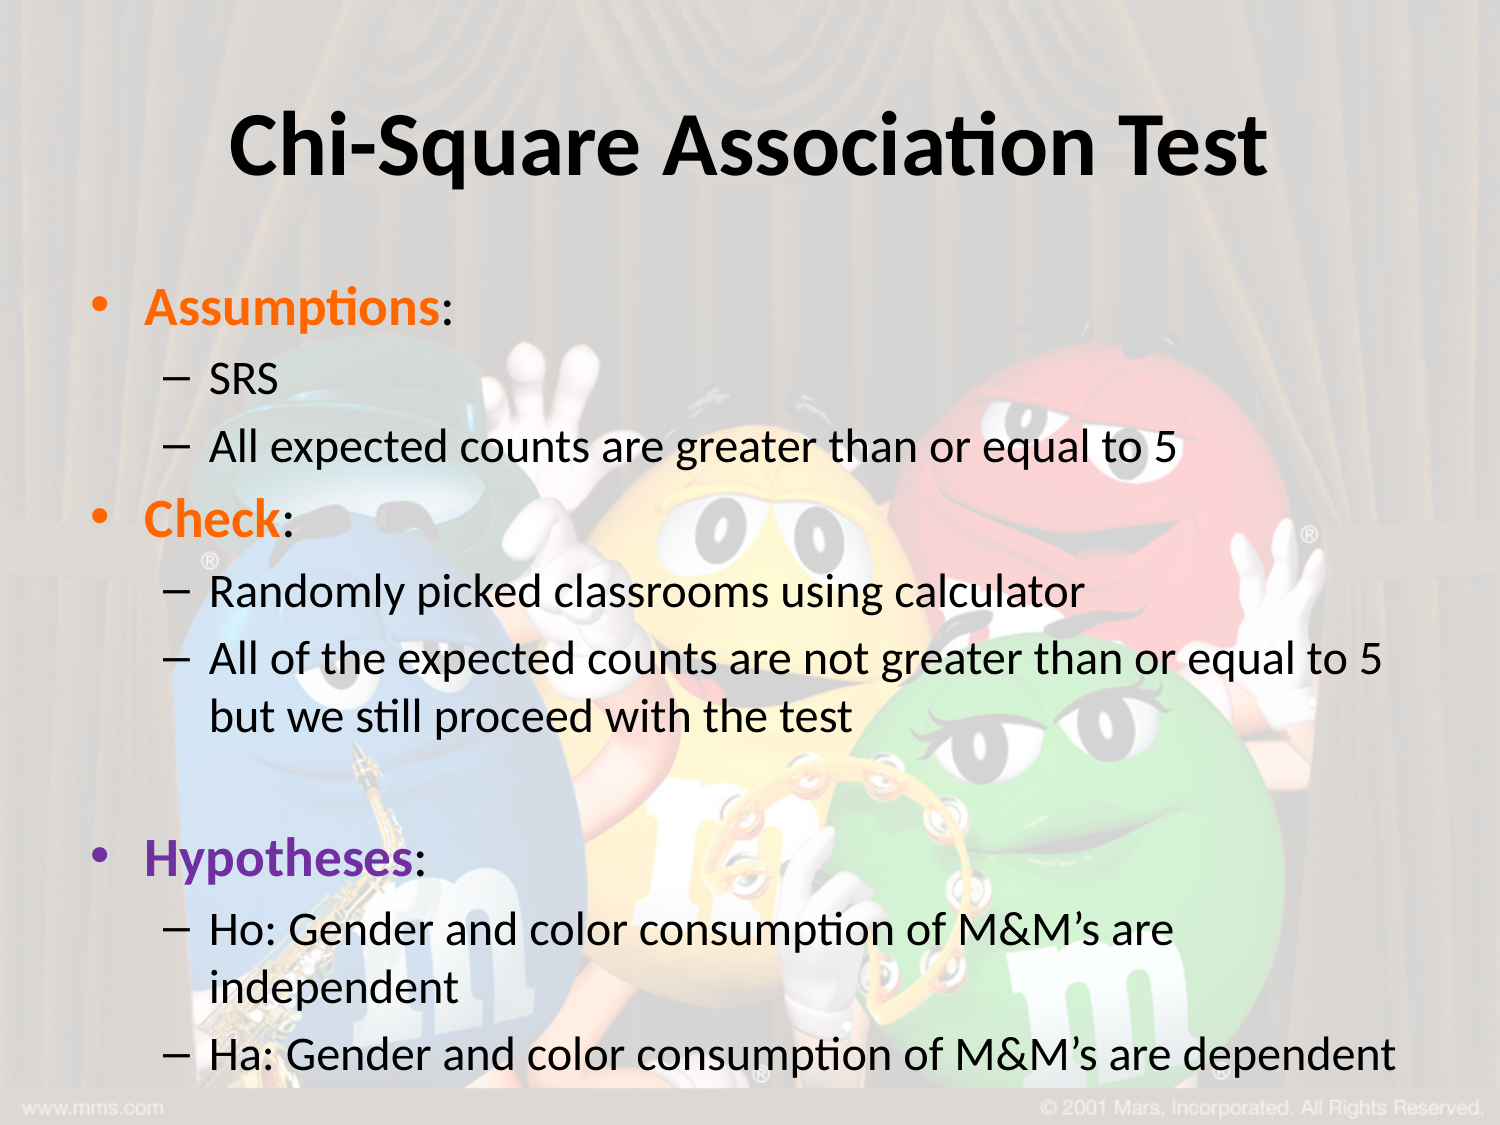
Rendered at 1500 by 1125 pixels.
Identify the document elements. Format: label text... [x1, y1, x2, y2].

title Chi-Square Association Test [75, 45, 1425, 233]
list Assumptions: SRS All expected counts are greater than or equal to 5 Check: Randomly picked classrooms using calculator All of the expected counts are not greater than or equal to 5 but we still proceed with the test Hypotheses: Ho: Gender and color consumption of M&M’s are independent Ha: Gender and color consumption of M&M’s are dependent [75, 262, 1425, 1100]
